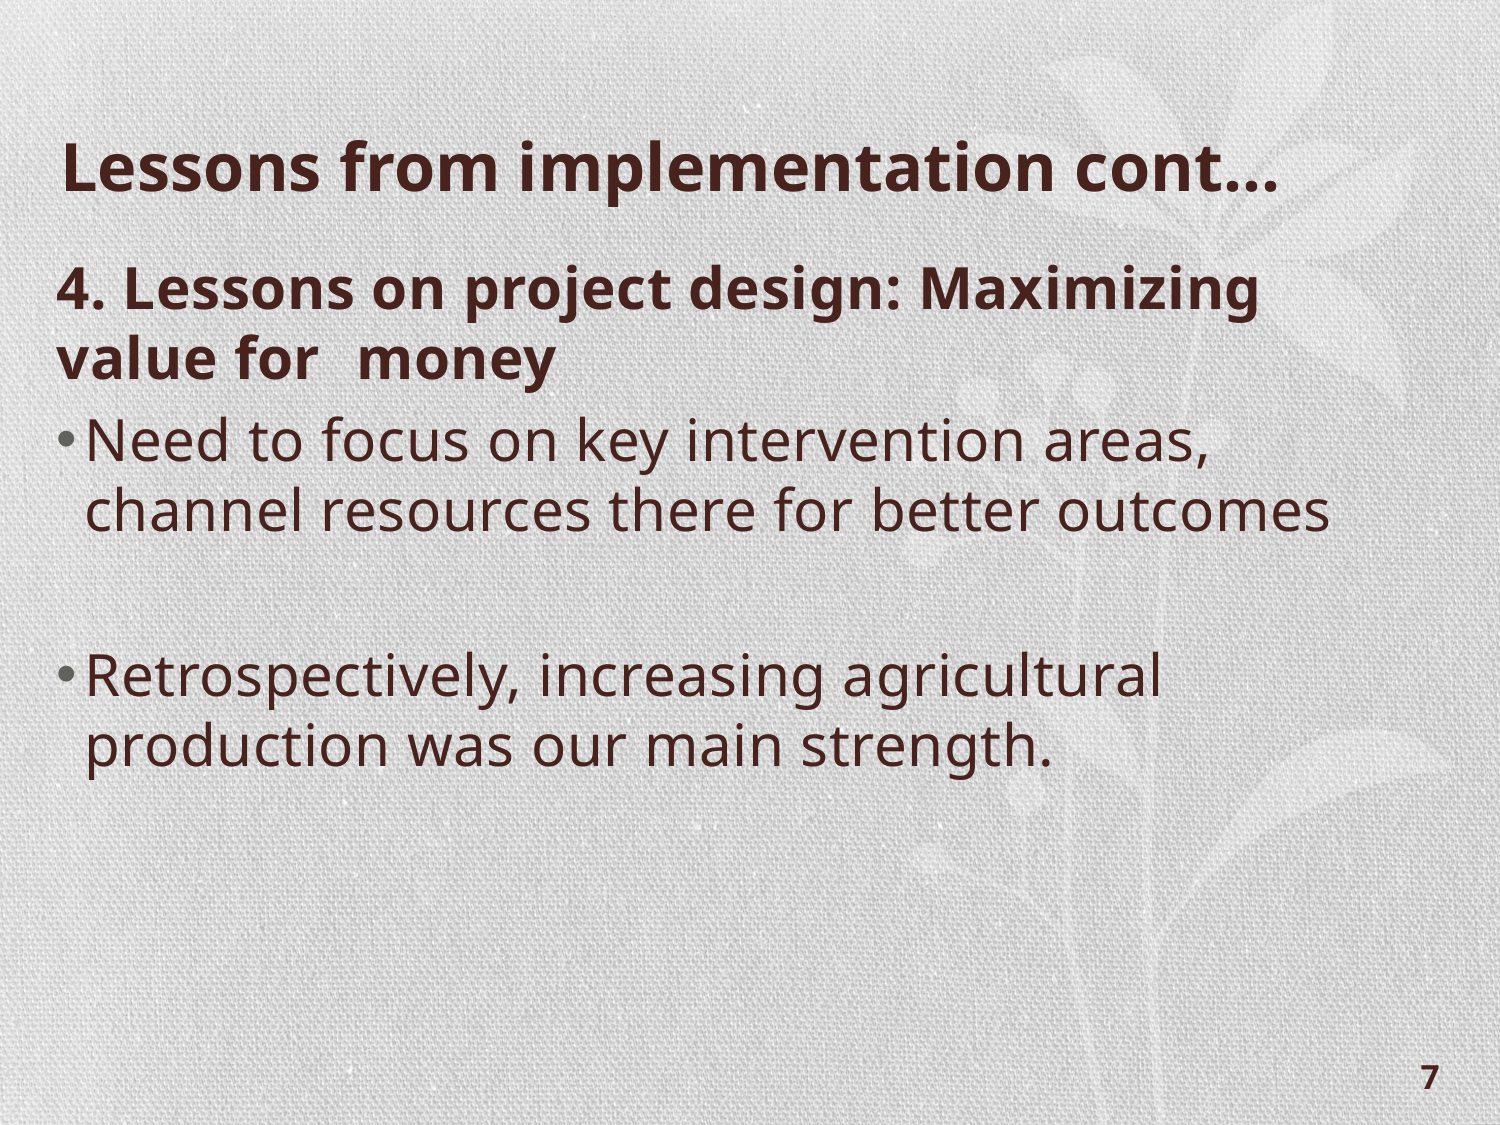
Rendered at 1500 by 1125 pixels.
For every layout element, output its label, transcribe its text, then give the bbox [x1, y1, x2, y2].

title Lessons from implementation cont… [45, 37, 1455, 213]
list 4. Lessons on project design: Maximizing value for money Need to focus on key intervention areas, channel resources there for better outcomes Retrospectively, increasing agricultural production was our main strength. [41, 243, 1452, 1054]
slide_number 7 [1310, 1054, 1455, 1103]
